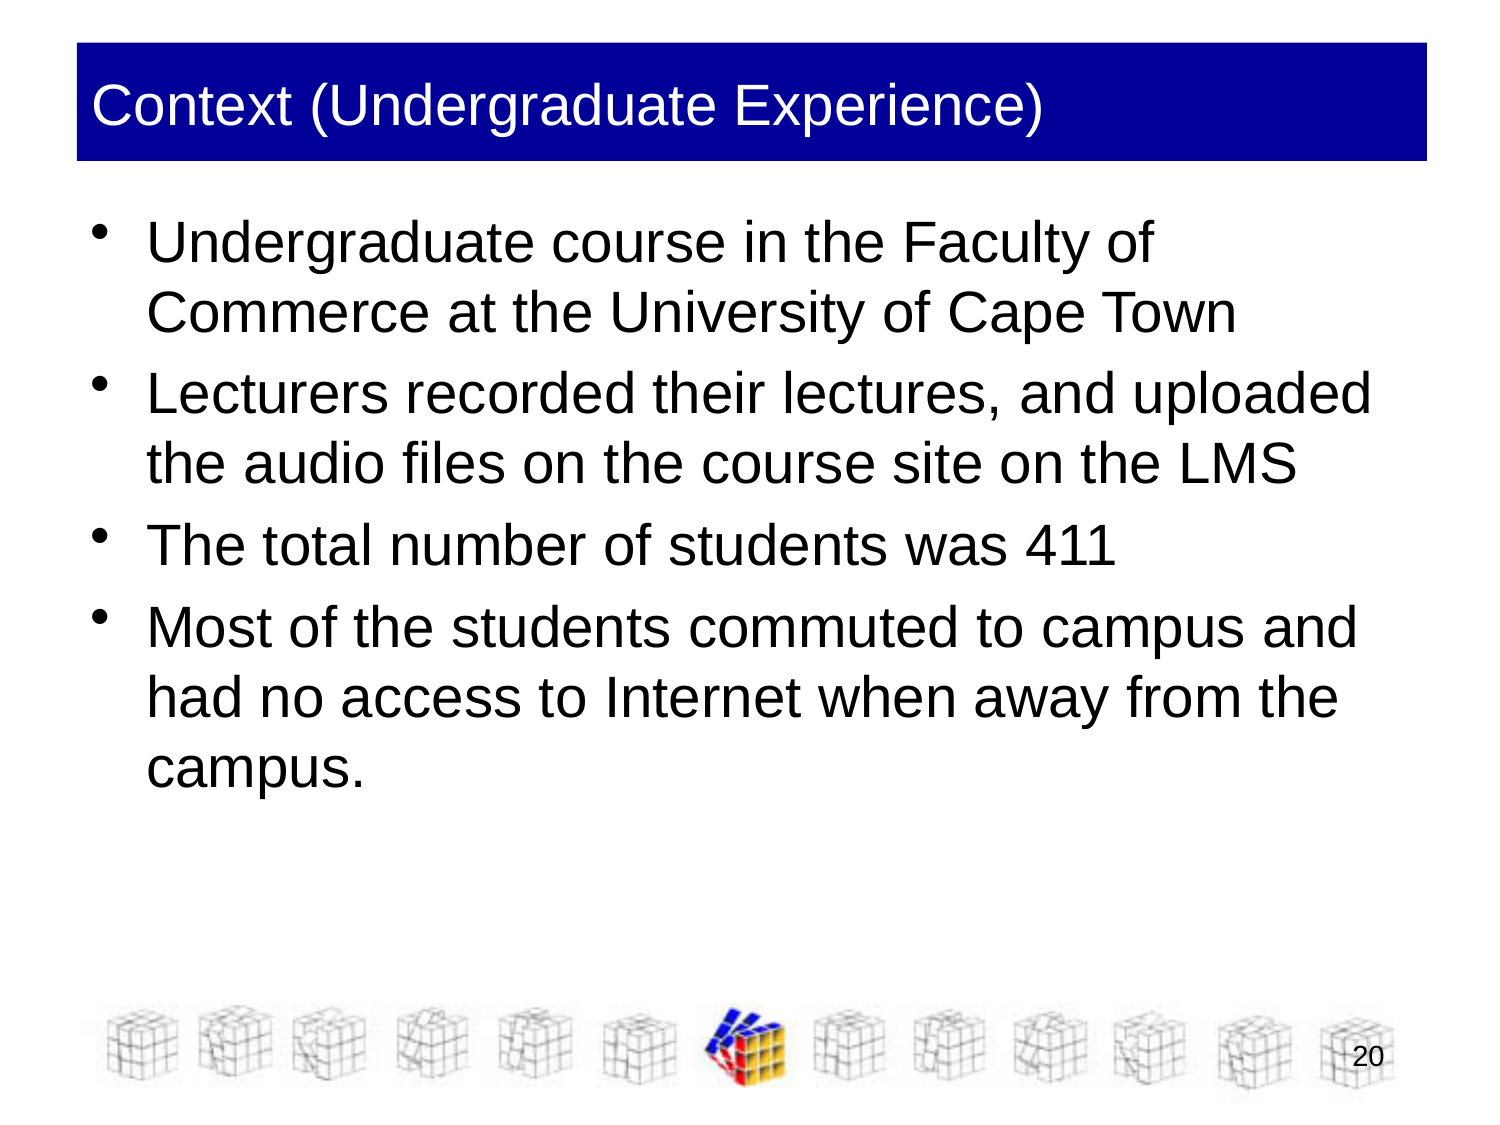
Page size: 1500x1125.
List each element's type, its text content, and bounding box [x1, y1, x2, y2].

picture [64, 987, 1442, 1125]
title Context (Undergraduate Experience) [76, 42, 1428, 162]
list Undergraduate course in the Faculty of Commerce at the University of Cape Town Lecturers recorded their lectures, and uploaded the audio files on the course site on the LMS The total number of students was 411 Most of the students commuted to campus and had no access to Internet when away from the campus. [74, 196, 1426, 988]
slide_number 20 [1337, 1029, 1500, 1090]
